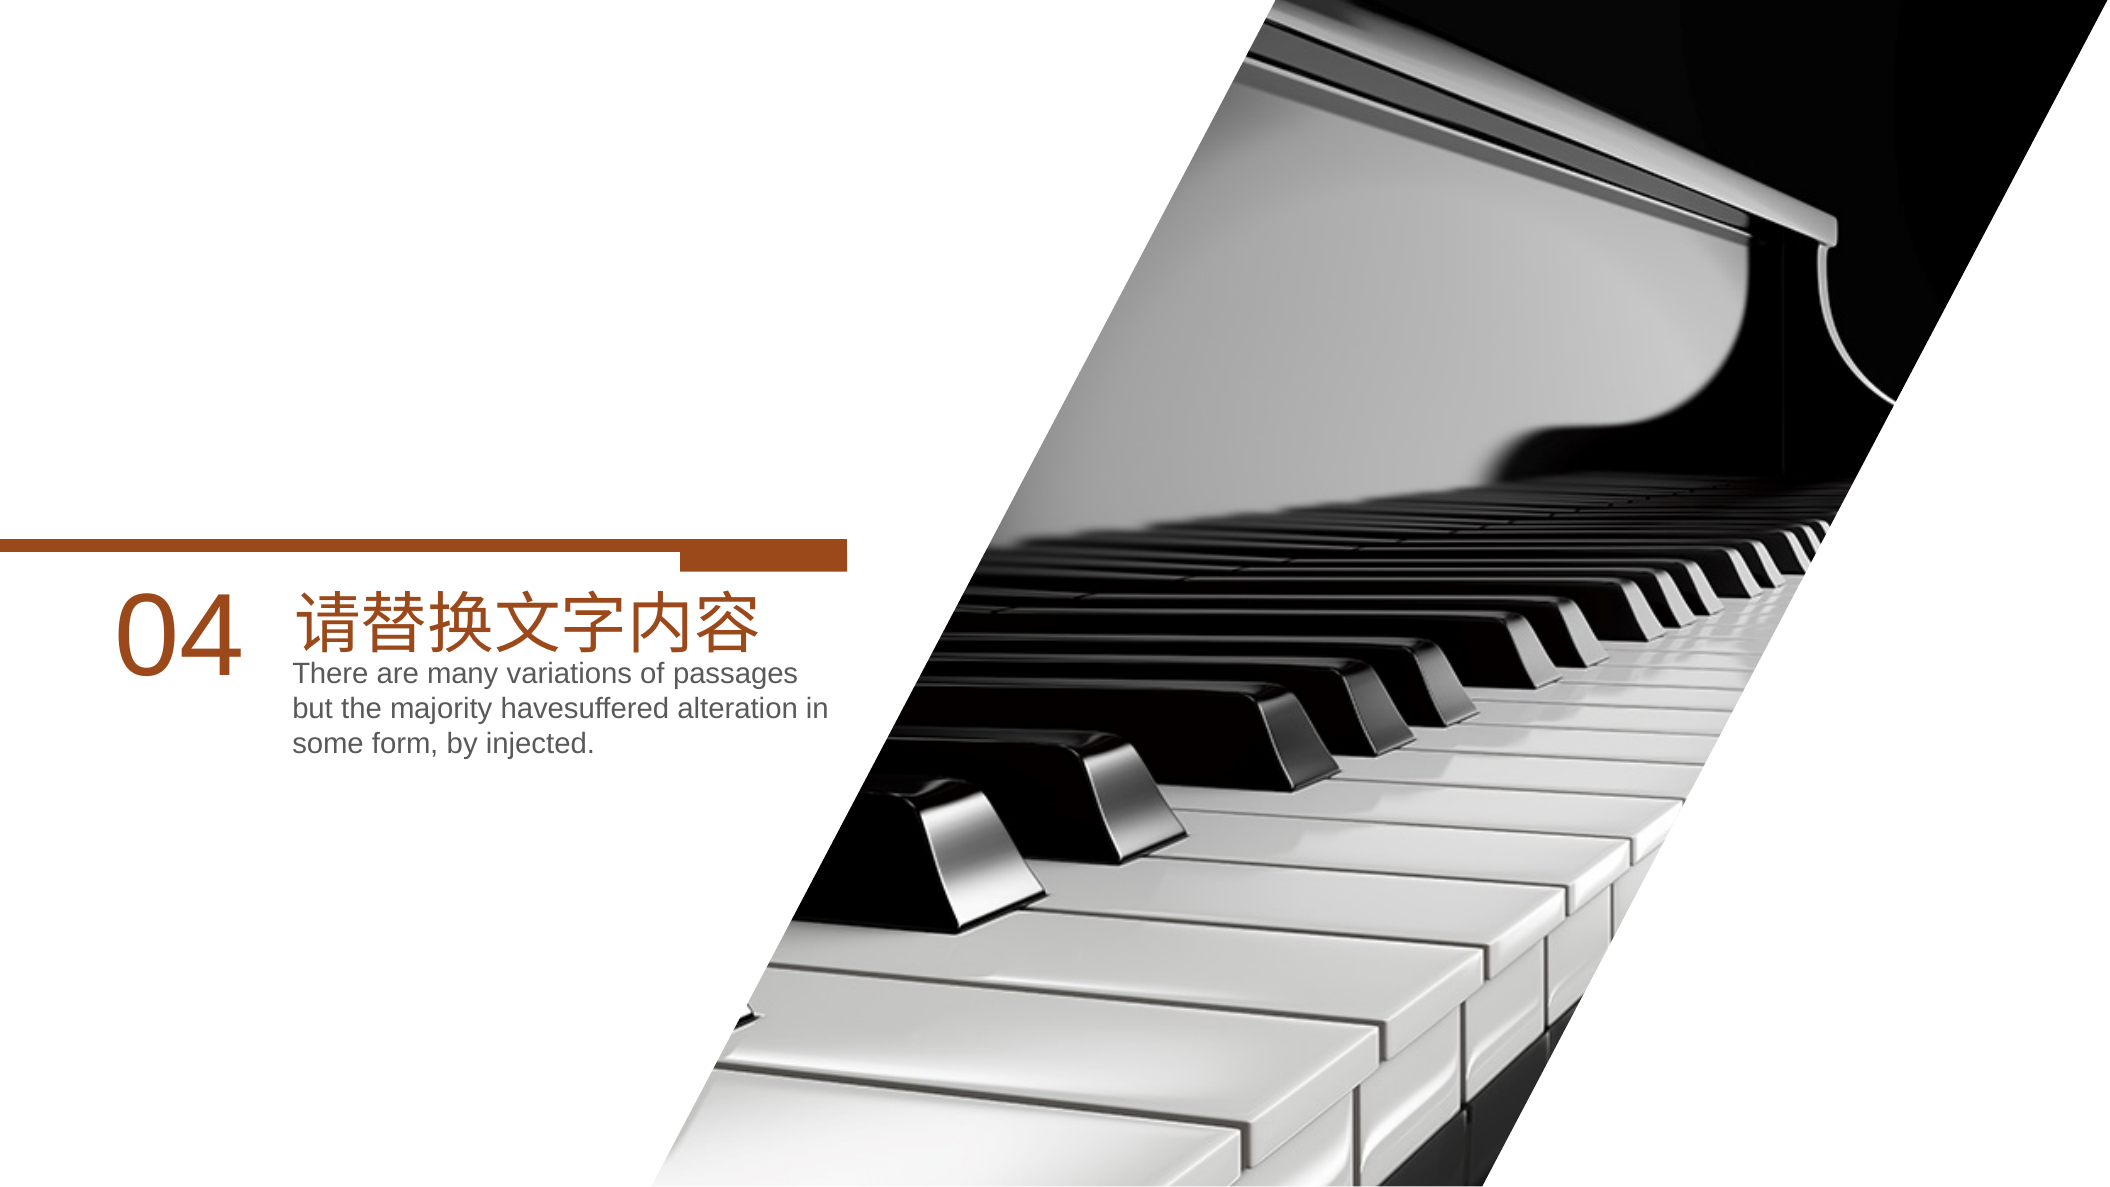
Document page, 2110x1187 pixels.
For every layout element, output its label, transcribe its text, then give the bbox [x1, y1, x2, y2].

text_box There are many variations of passages but the majority havesuffered alteration in some form, by injected. [292, 653, 847, 760]
text_box 请替换文字内容 [294, 572, 762, 653]
text_box 04 [94, 572, 266, 706]
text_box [0, 539, 848, 572]
text_box [651, 0, 2108, 1187]
